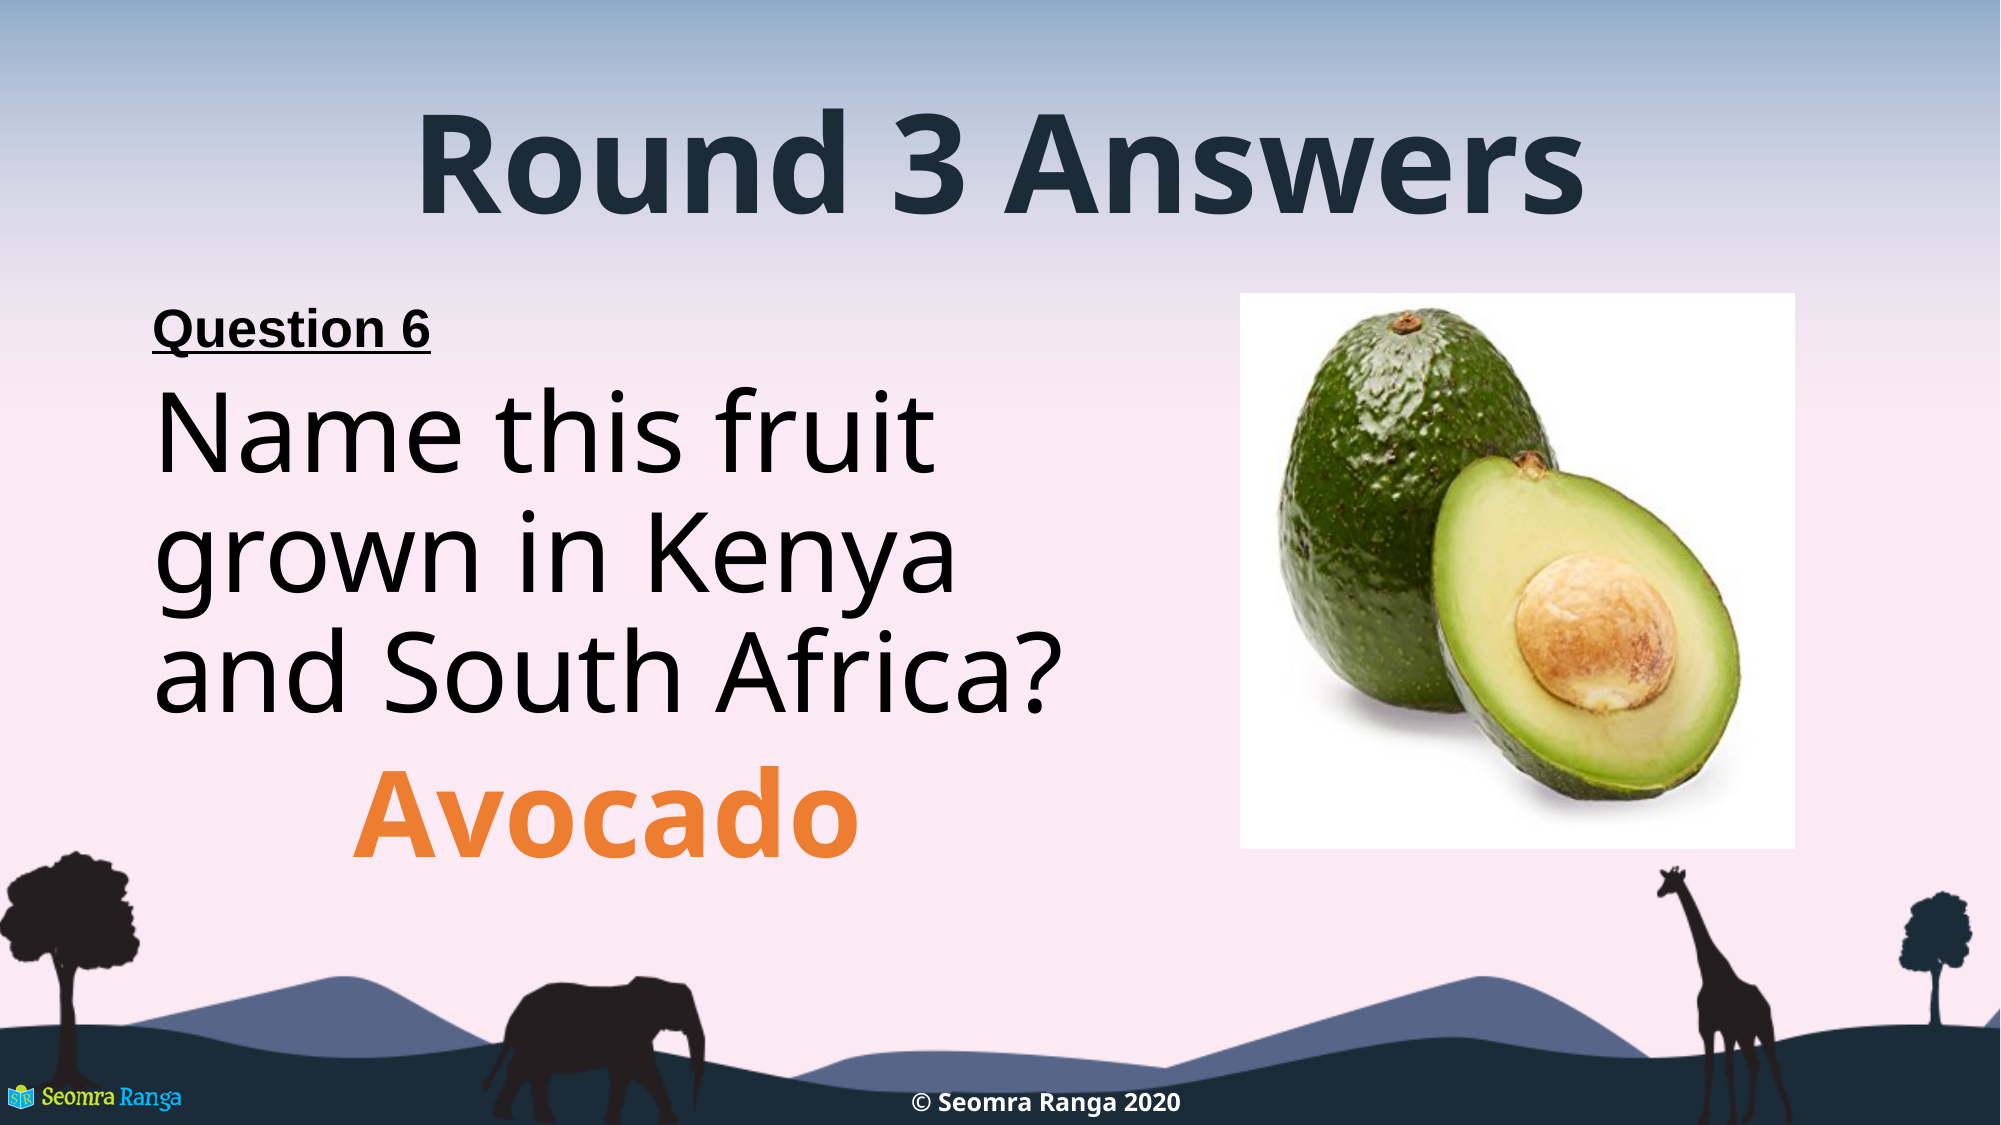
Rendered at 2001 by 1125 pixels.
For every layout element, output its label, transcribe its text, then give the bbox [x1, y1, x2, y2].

picture [0, 0, 2001, 1125]
list Question 6 Name this fruit grown in Kenya and South Africa? Avocado [137, 293, 1080, 1014]
title Round 3 Answers [137, 59, 1863, 278]
text_box © Seomra Ranga 2020 www.seomraranga.com [762, 1079, 1330, 1125]
